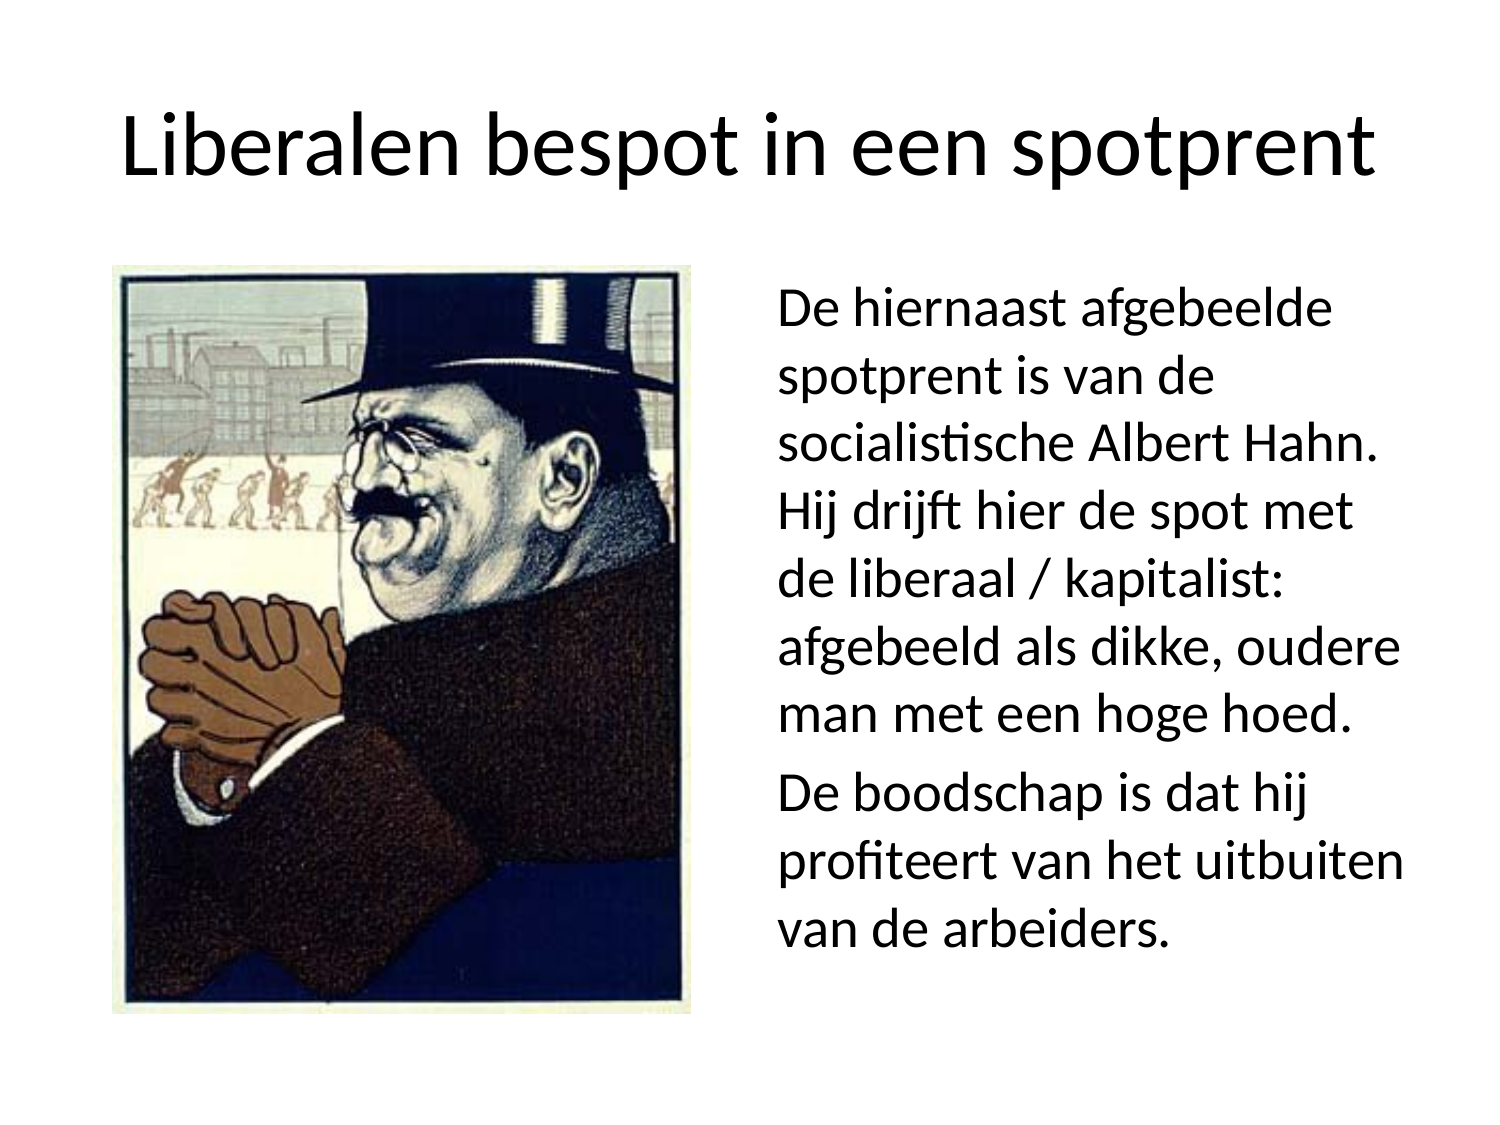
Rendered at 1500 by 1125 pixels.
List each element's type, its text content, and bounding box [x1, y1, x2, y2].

title Liberalen bespot in een spotprent [75, 45, 1425, 233]
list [111, 265, 692, 1014]
list De hiernaast afgebeelde spotprent is van de socialistische Albert Hahn. Hij drijft hier de spot met de liberaal / kapitalist: afgebeeld als dikke, oudere man met een hoge hoed. De boodschap is dat hij profiteert van het uitbuiten van de arbeiders. [762, 262, 1425, 1005]
